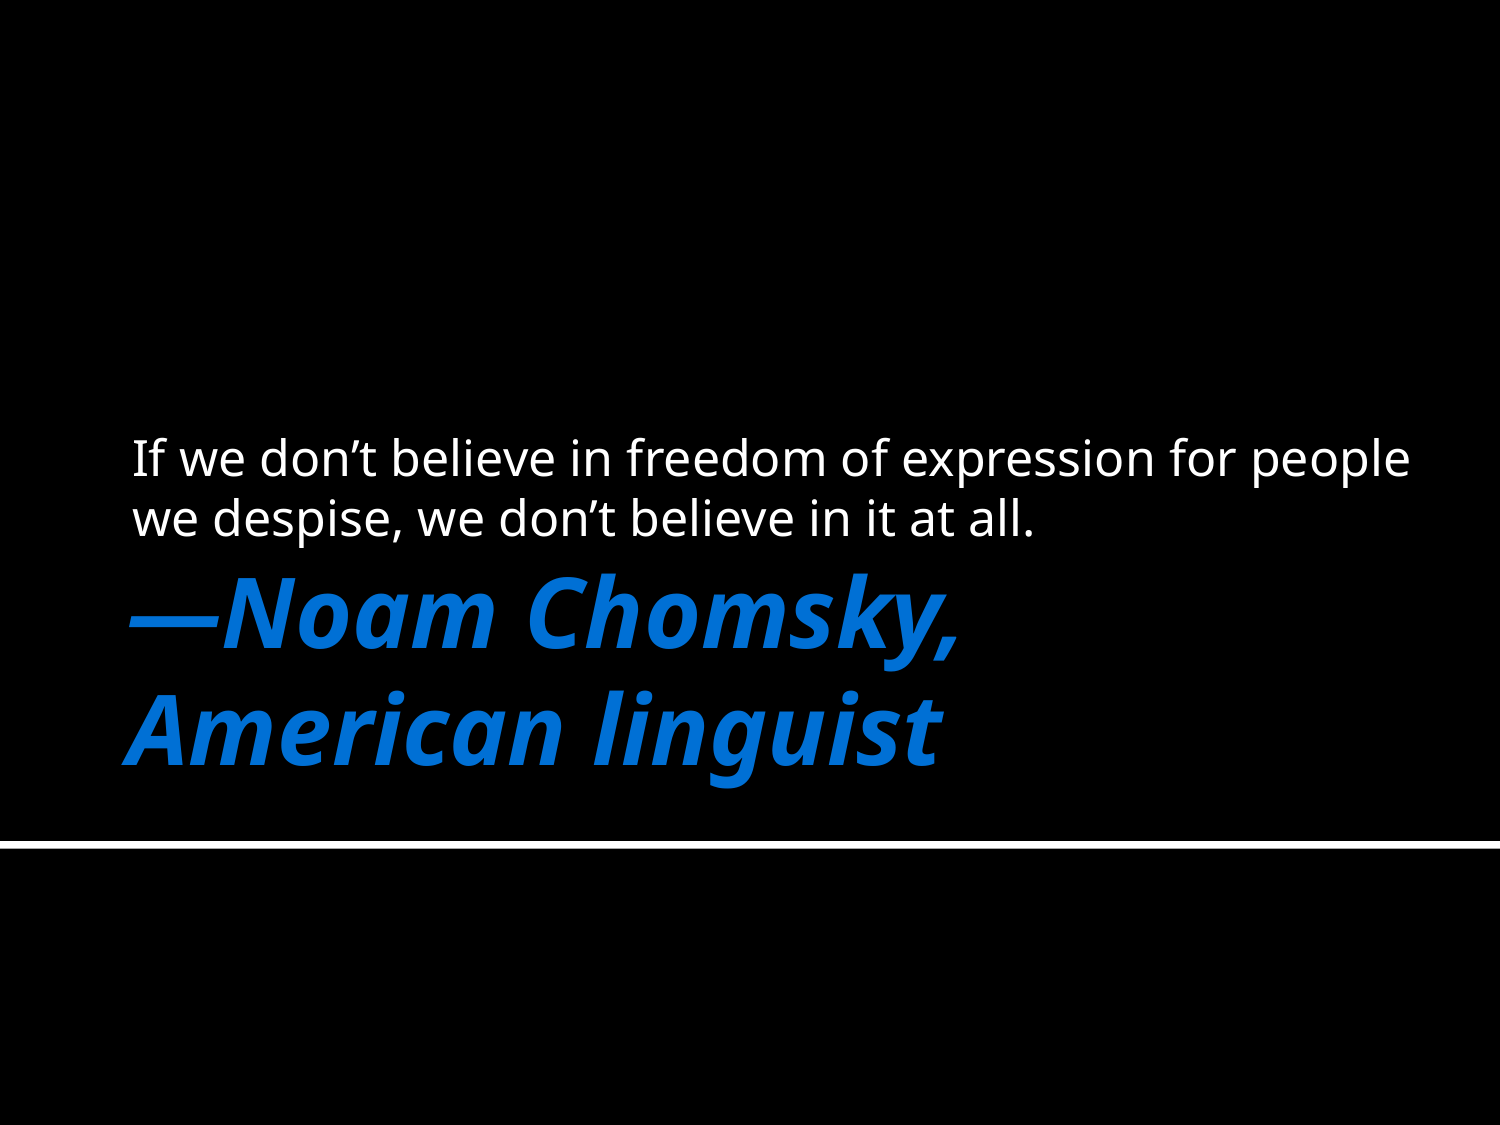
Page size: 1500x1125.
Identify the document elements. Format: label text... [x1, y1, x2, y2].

subtitle If we don’t believe in freedom of expression for people we despise, we don’t believe in it at all. [112, 299, 1438, 546]
title —Noam Chomsky, American linguist [112, 550, 1438, 825]
